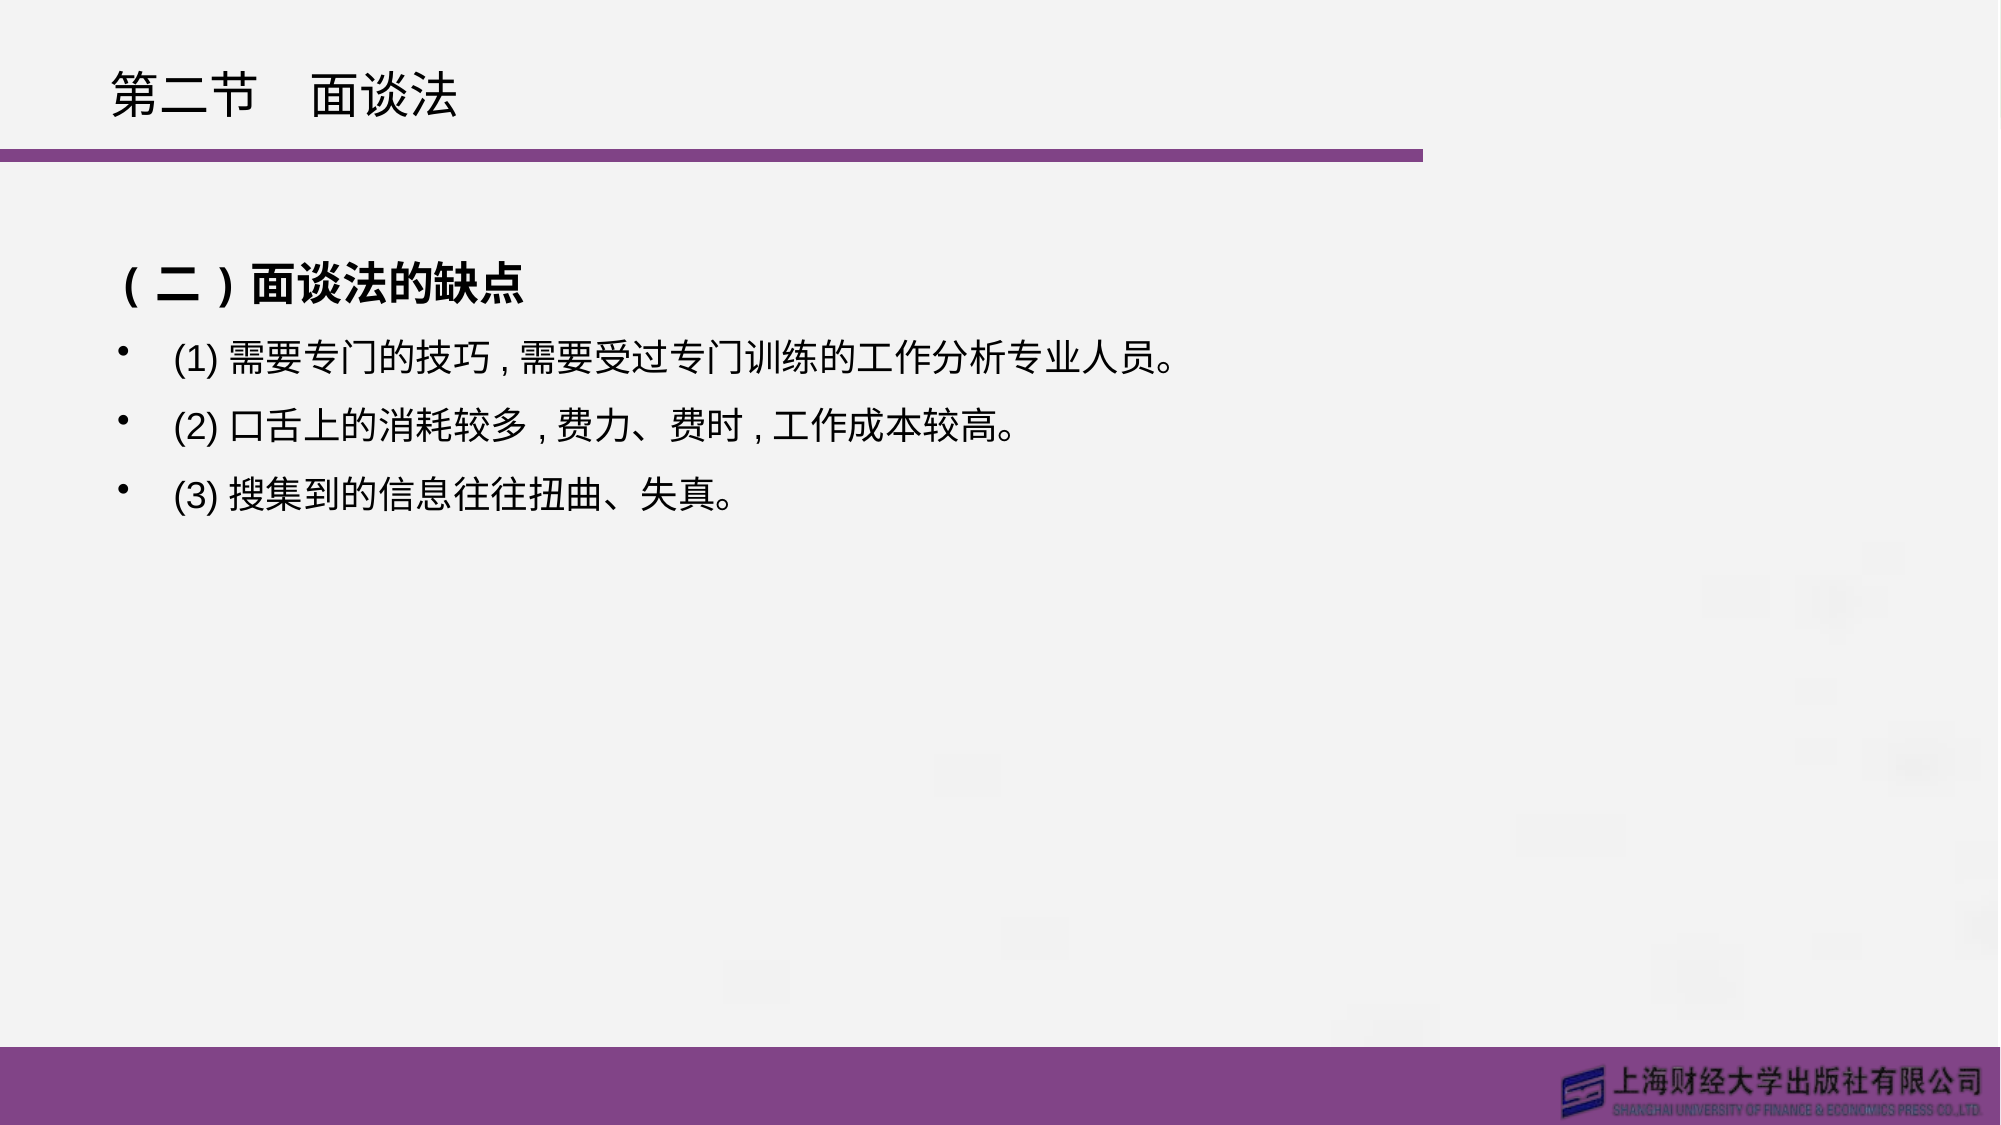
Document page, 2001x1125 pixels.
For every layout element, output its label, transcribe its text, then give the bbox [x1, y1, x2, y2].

title 第二节 面谈法 [94, 42, 1451, 146]
list (二)面谈法的缺点 (1)需要专门的技巧,需要受过专门训练的工作分析专业人员。 (2)口舌上的消耗较多,费力、费时,工作成本较高。 (3)搜集到的信息往往扭曲、失真。 [102, 233, 1898, 1032]
picture [0, 0, 2001, 1125]
